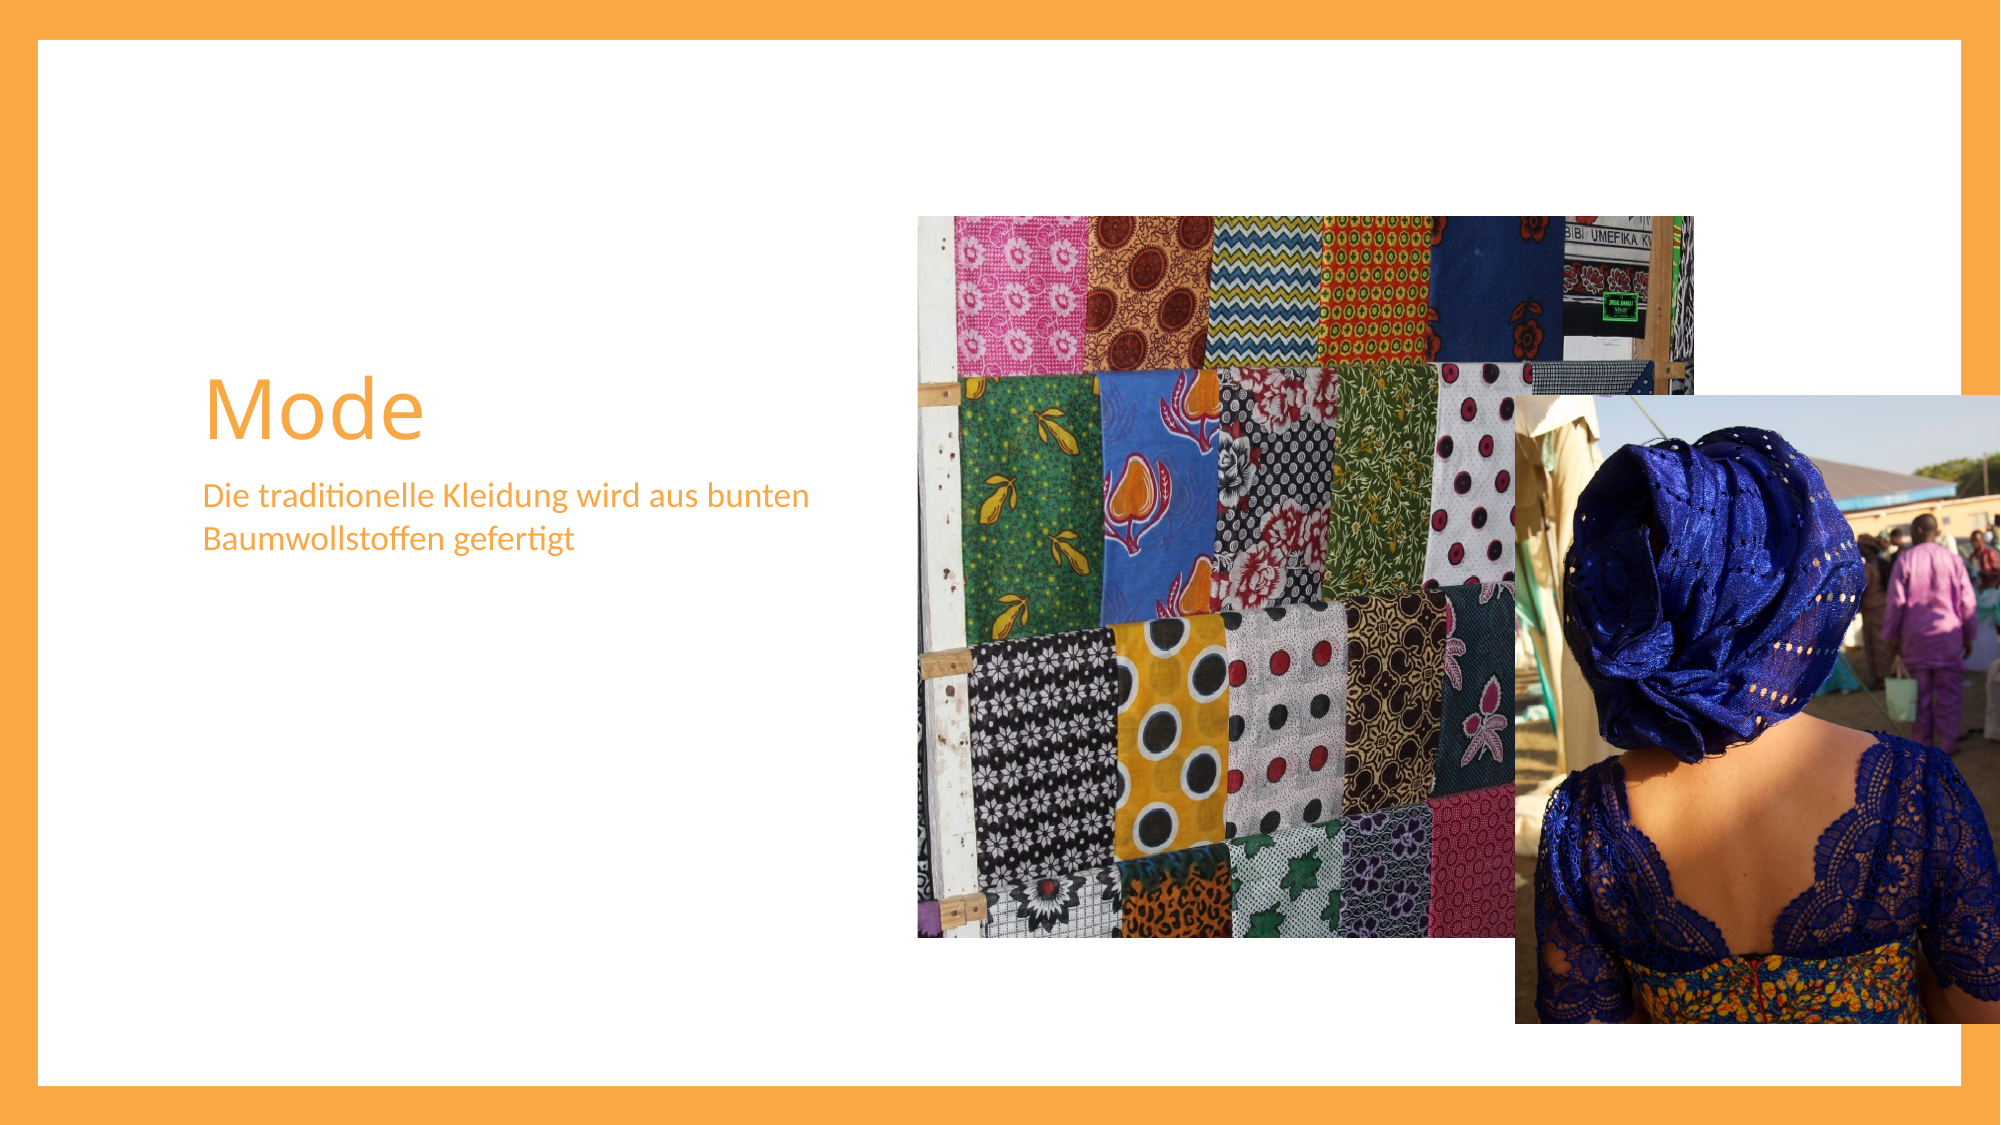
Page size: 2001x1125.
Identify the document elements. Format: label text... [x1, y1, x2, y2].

picture [917, 216, 1695, 938]
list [1514, 394, 2000, 1024]
title Mode [187, 179, 833, 464]
list Die traditionelle Kleidung wird aus bunten Baumwollstoffen gefertigt [187, 464, 833, 938]
